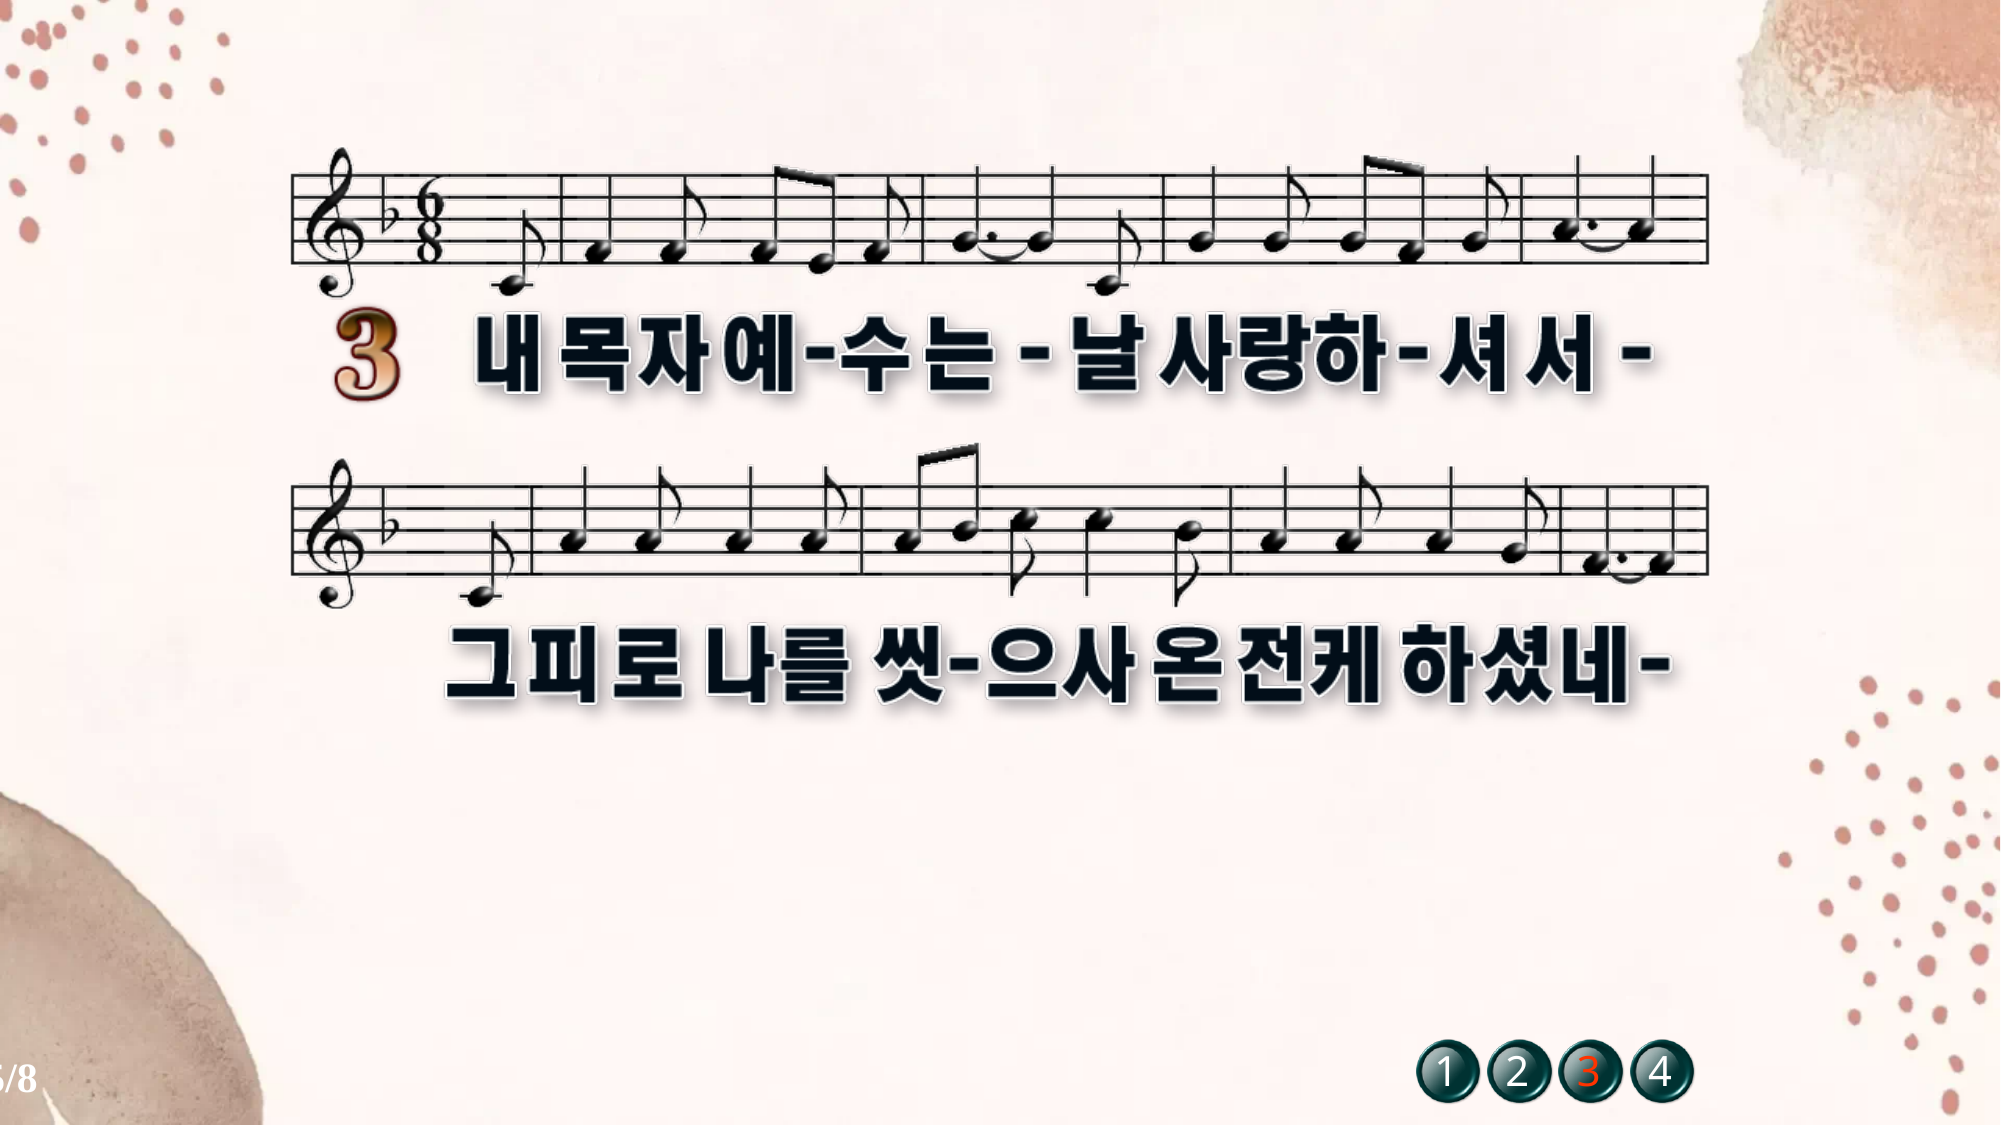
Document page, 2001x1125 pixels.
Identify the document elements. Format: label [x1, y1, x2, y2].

text_box [1627, 1035, 1697, 1106]
text_box [1413, 1035, 1484, 1106]
text_box [1555, 1035, 1626, 1106]
picture [0, 0, 2001, 1125]
text_box [1484, 1035, 1555, 1106]
